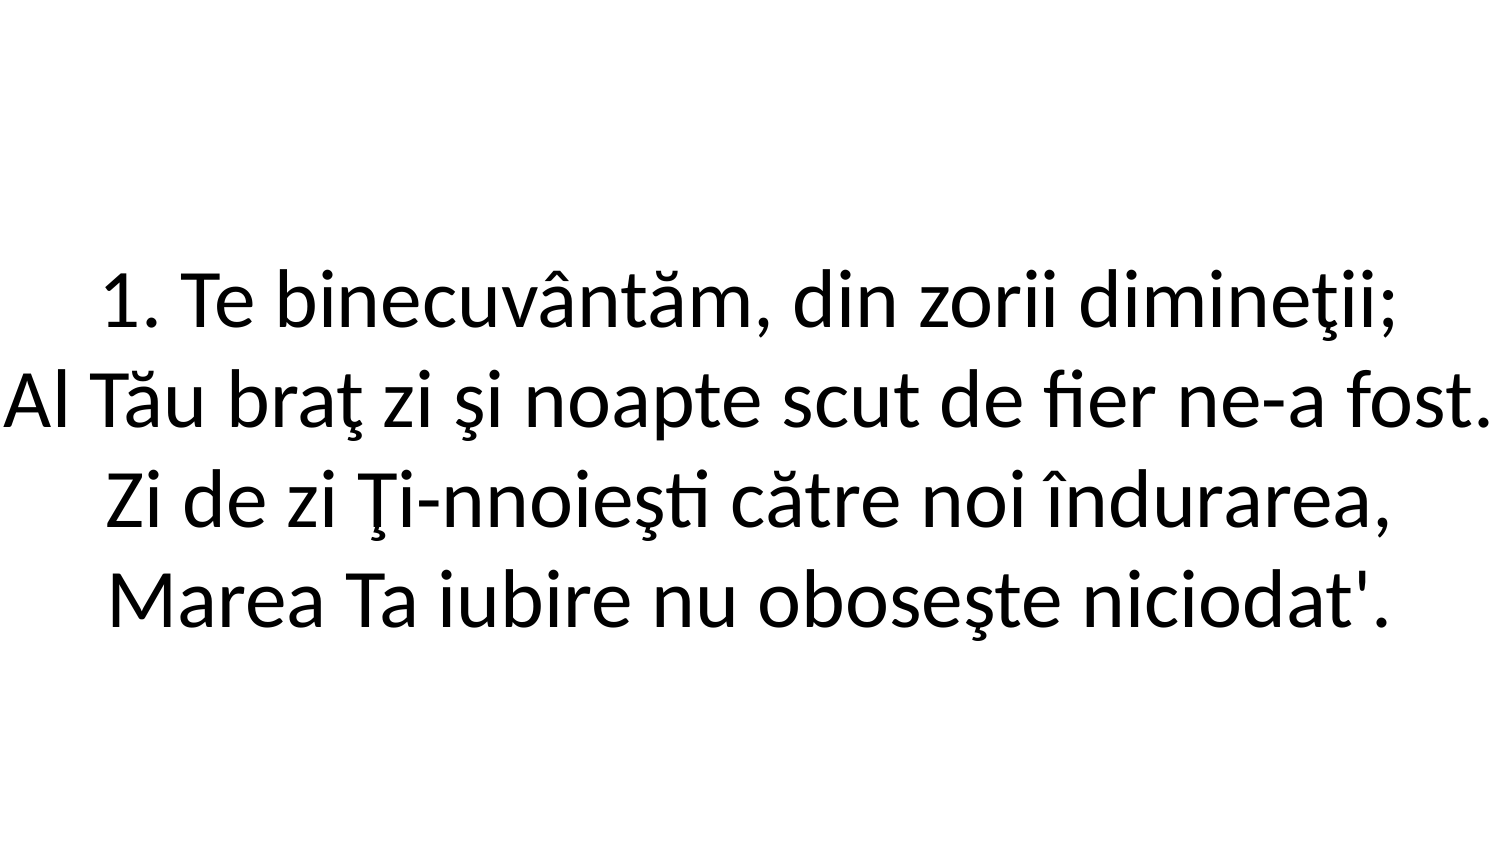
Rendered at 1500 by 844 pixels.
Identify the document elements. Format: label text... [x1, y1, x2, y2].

text_box 1. Te binecuvântăm, din zorii dimineţii; Al Tău braţ zi şi noapte scut de fier ne-a fost. Zi de zi Ţi-nnoieşti către noi îndurarea, Marea Ta iubire nu oboseşte niciodat'. [0, 192, 1500, 652]
